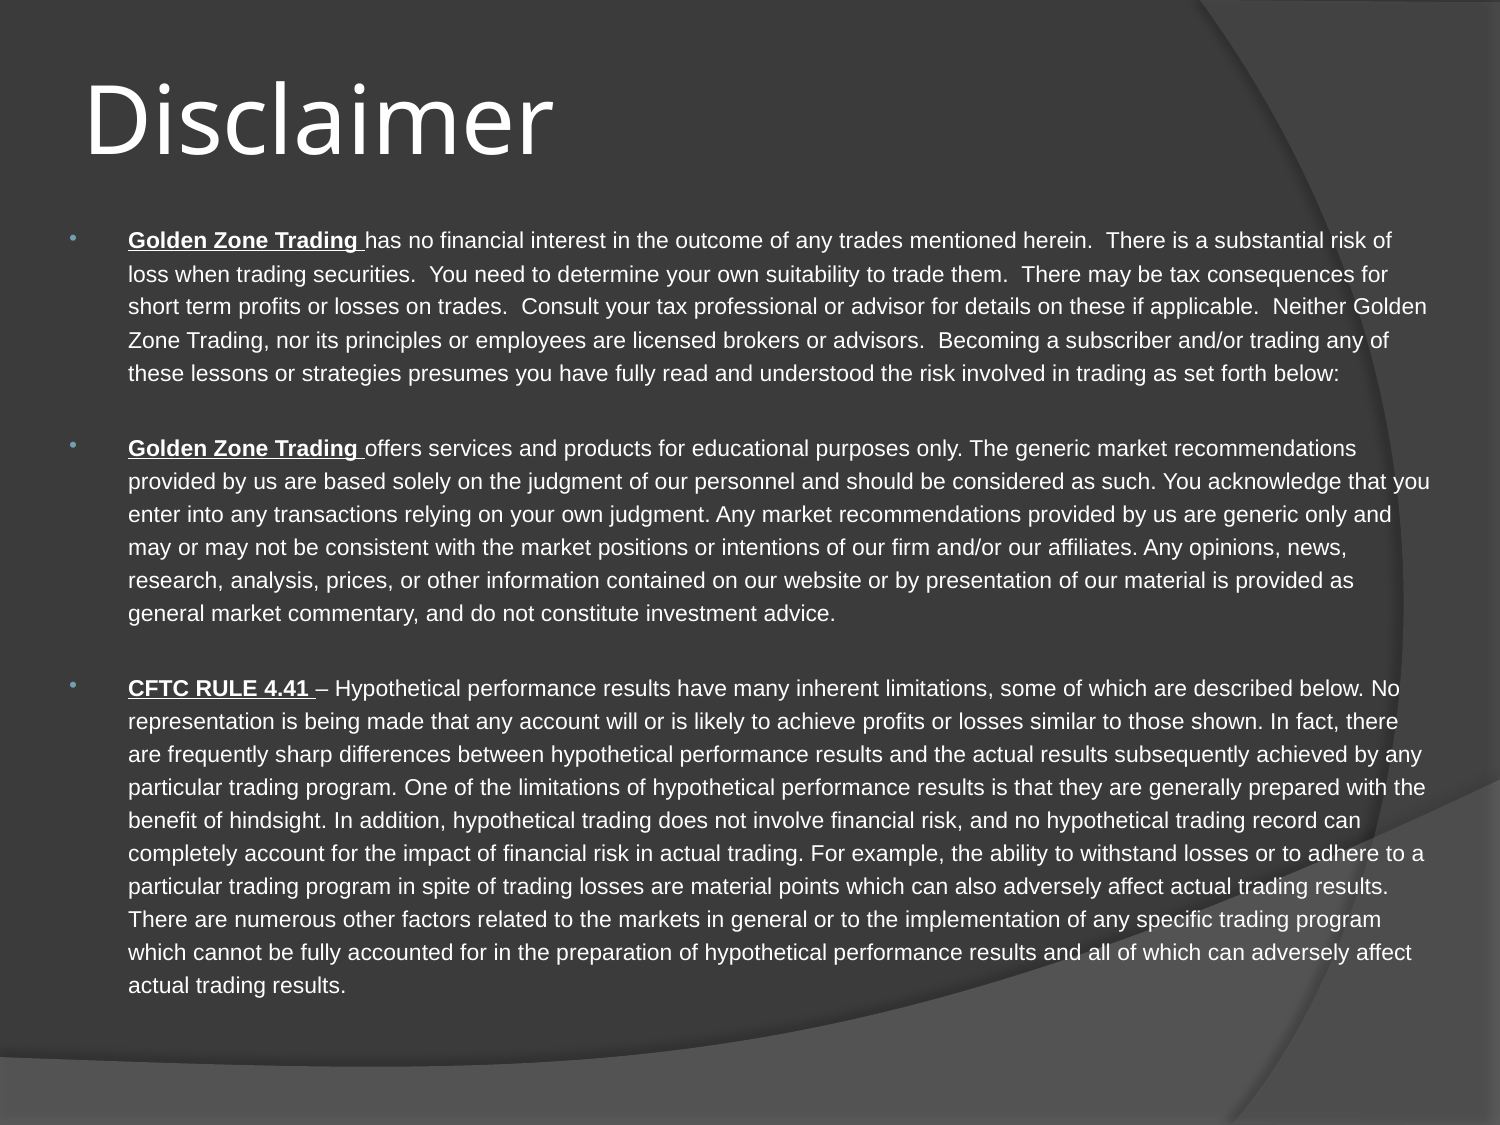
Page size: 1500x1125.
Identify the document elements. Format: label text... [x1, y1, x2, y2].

title Disclaimer [75, 45, 1300, 187]
list Golden Zone Trading has no financial interest in the outcome of any trades mentioned herein. There is a substantial risk of loss when trading securities. You need to determine your own suitability to trade them. There may be tax consequences for short term profits or losses on trades. Consult your tax professional or advisor for details on these if applicable. Neither Golden Zone Trading, nor its principles or employees are licensed brokers or advisors. Becoming a subscriber and/or trading any of these lessons or strategies presumes you have fully read and understood the risk involved in trading as set forth below: Golden Zone Trading offers services and products for educational purposes only. The generic market recommendations provided by us are based solely on the judgment of our personnel and should be considered as such. You acknowledge that you enter into any transactions relying on your own judgment. Any market recommendations provided by us are generic only and may or may not be consistent with the market positions or intentions of our firm and/or our affiliates. Any opinions, news, research, analysis, prices, or other information contained on our website or by presentation of our material is provided as general market commentary, and do not constitute investment advice. CFTC RULE 4.41 – Hypothetical performance results have many inherent limitations, some of which are described below. No representation is being made that any account will or is likely to achieve profits or losses similar to those shown. In fact, there are frequently sharp differences between hypothetical performance results and the actual results subsequently achieved by any particular trading program. One of the limitations of hypothetical performance results is that they are generally prepared with the benefit of hindsight. In addition, hypothetical trading does not involve financial risk, and no hypothetical trading record can completely account for the impact of financial risk in actual trading. For example, the ability to withstand losses or to adhere to a particular trading program in spite of trading losses are material points which can also adversely affect actual trading results. There are numerous other factors related to the markets in general or to the implementation of any specific trading program which cannot be fully accounted for in the preparation of hypothetical performance results and all of which can adversely affect actual trading results. [50, 187, 1450, 1050]
